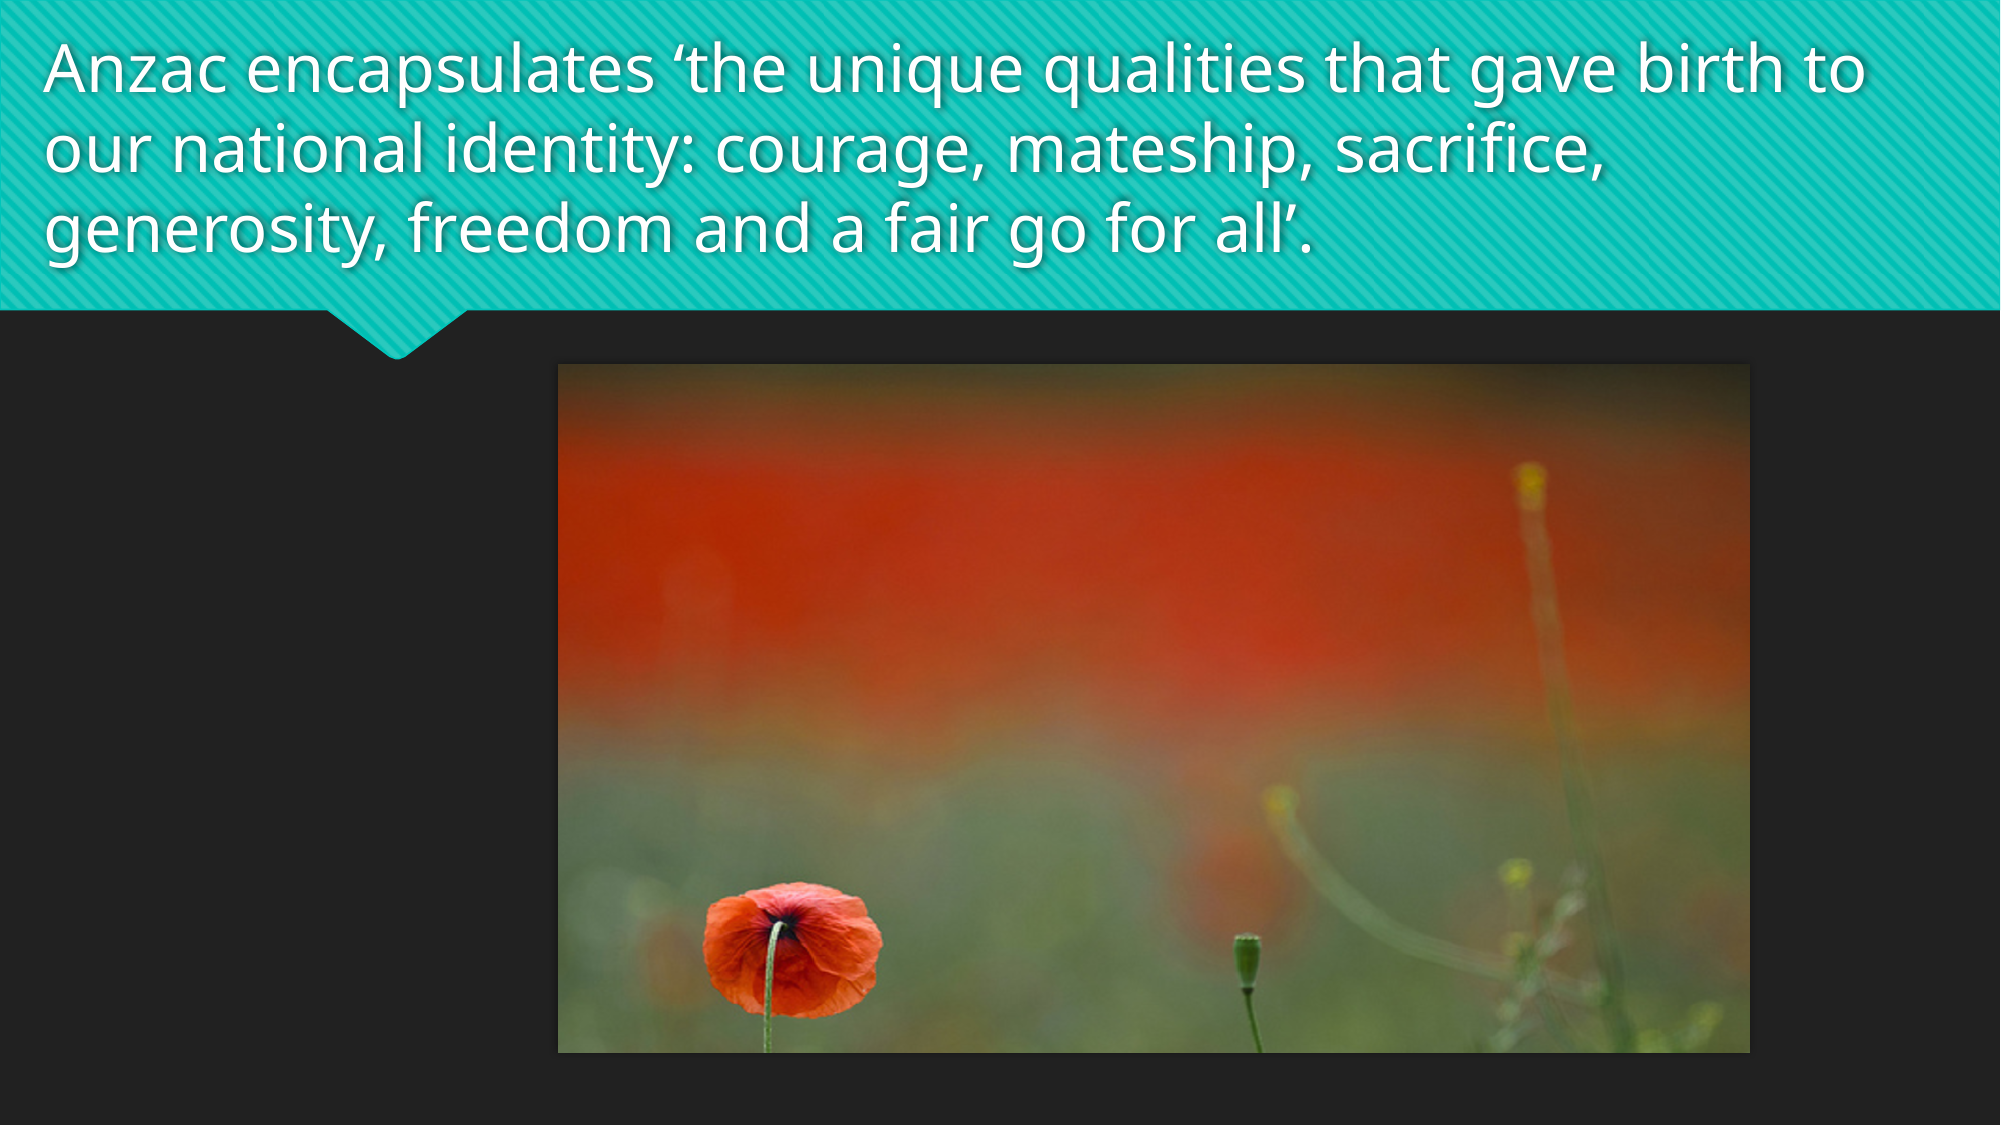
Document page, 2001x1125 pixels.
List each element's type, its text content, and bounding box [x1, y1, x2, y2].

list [558, 364, 1751, 1053]
title Anzac encapsulates ‘the unique qualities that gave birth to our national identity: courage, mateship, sacrifice, generosity, freedom and a fair go for all’. [29, 73, 1975, 274]
